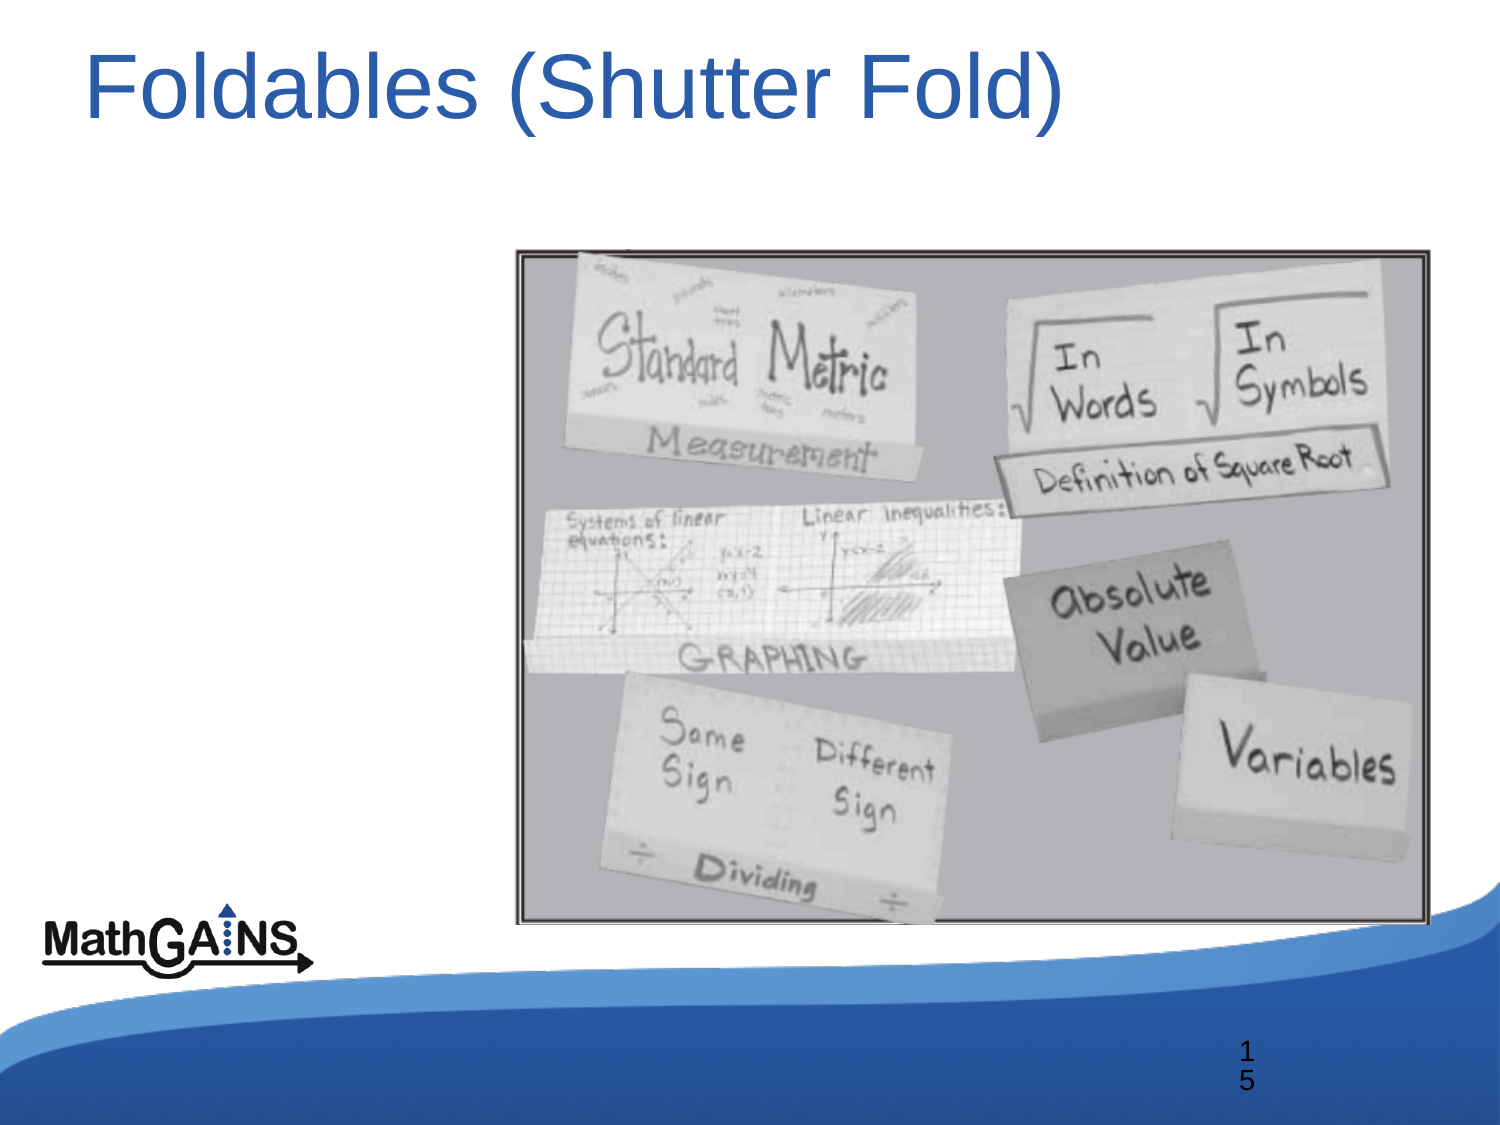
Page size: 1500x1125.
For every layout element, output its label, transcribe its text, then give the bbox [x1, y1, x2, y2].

picture [0, 249, 1500, 1125]
slide_number 15 [1223, 1023, 1277, 1075]
title Foldables (Shutter Fold) [75, 14, 1425, 150]
